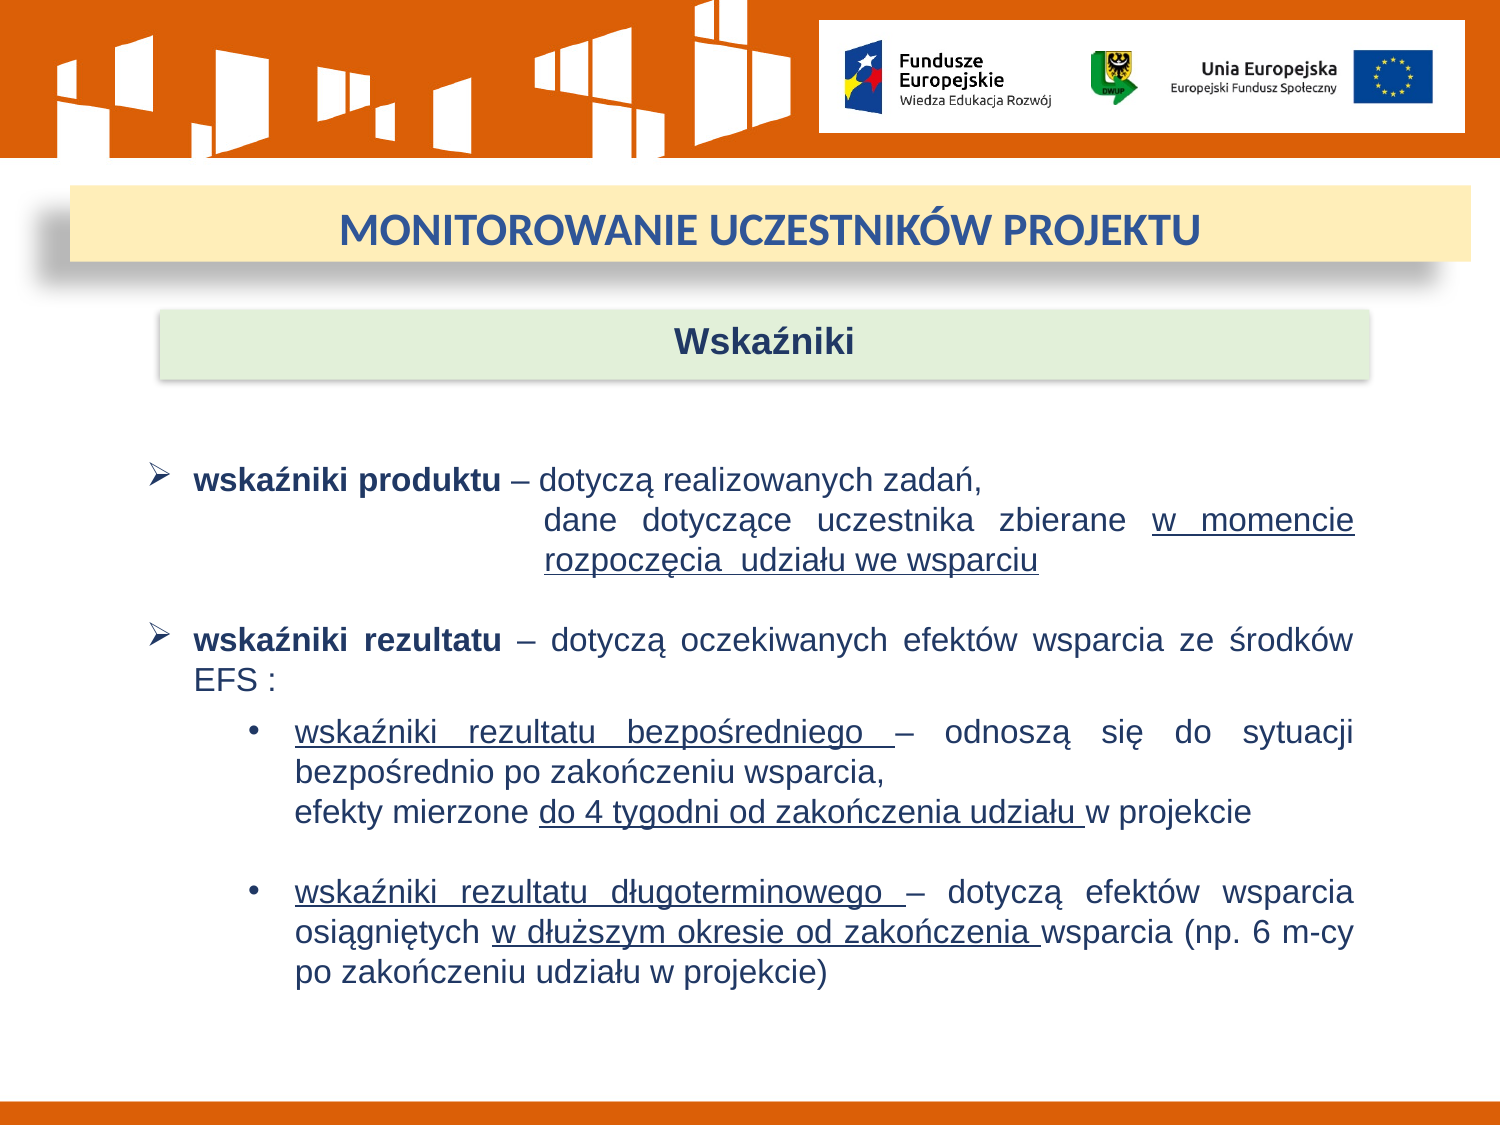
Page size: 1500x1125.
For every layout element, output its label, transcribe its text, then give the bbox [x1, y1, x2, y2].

text_box Wskaźniki [160, 309, 1370, 380]
text_box wskaźniki produktu – dotyczą realizowanych zadań, dane dotyczące uczestnika zbierane w momencie rozpoczęcia udziału we wsparciu wskaźniki rezultatu – dotyczą oczekiwanych efektów wsparcia ze środków EFS : wskaźniki rezultatu bezpośredniego – odnoszą się do sytuacji bezpośrednio po zakończeniu wsparcia, efekty mierzone do 4 tygodni od zakończenia udziału w projekcie wskaźniki rezultatu długoterminowego – dotyczą efektów wsparcia osiągniętych w dłuższym okresie od zakończenia wsparcia (np. 6 m-cy po zakończeniu udziału w projekcie) [131, 411, 1370, 1038]
text_box [819, 20, 1465, 133]
text_box MONITOROWANIE UCZESTNIKÓW PROJEKTU [70, 185, 1471, 262]
picture [0, 0, 1500, 1125]
